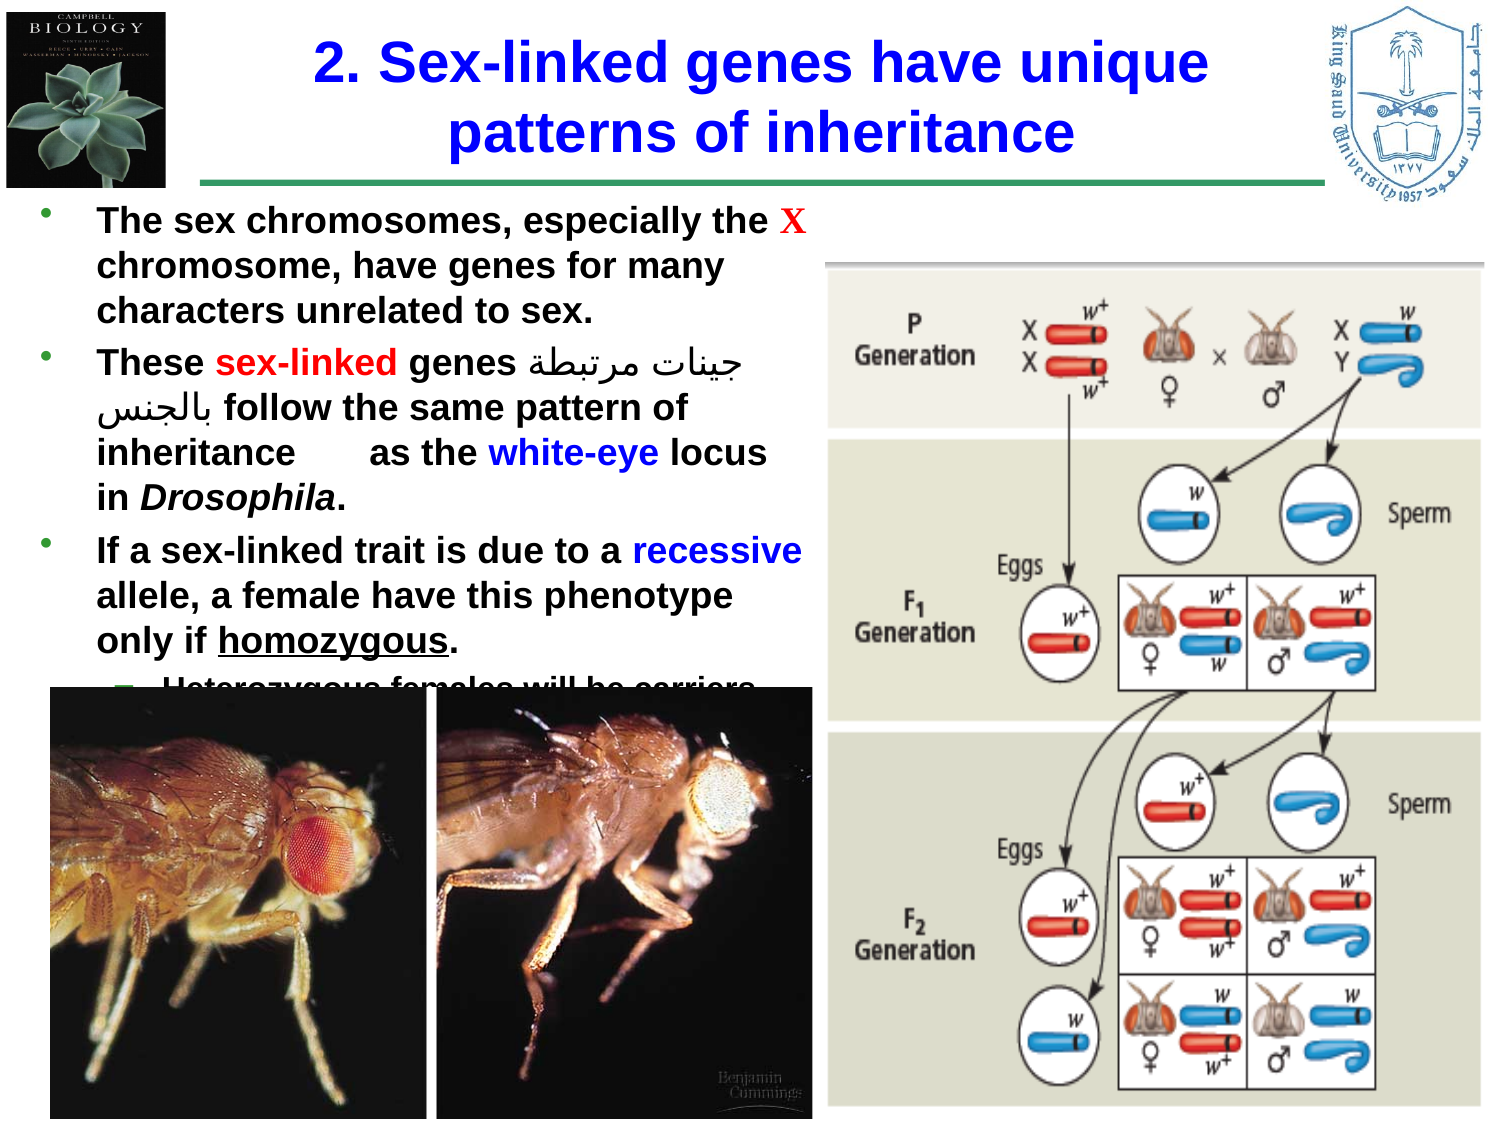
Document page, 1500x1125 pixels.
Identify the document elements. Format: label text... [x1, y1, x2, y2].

picture [824, 262, 1485, 1113]
list The sex chromosomes, especially the X chromosome, have genes for many characters unrelated to sex. These sex-linked genes جينات مرتبطة بالجنس follow the same pattern of inheritance as the white-eye locus in Drosophila. If a sex-linked trait is due to a recessive allele, a female have this phenotype only if homozygous. Heterozygous females will be carriers. [24, 216, 825, 841]
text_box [5, 0, 1488, 209]
picture [49, 687, 813, 1119]
